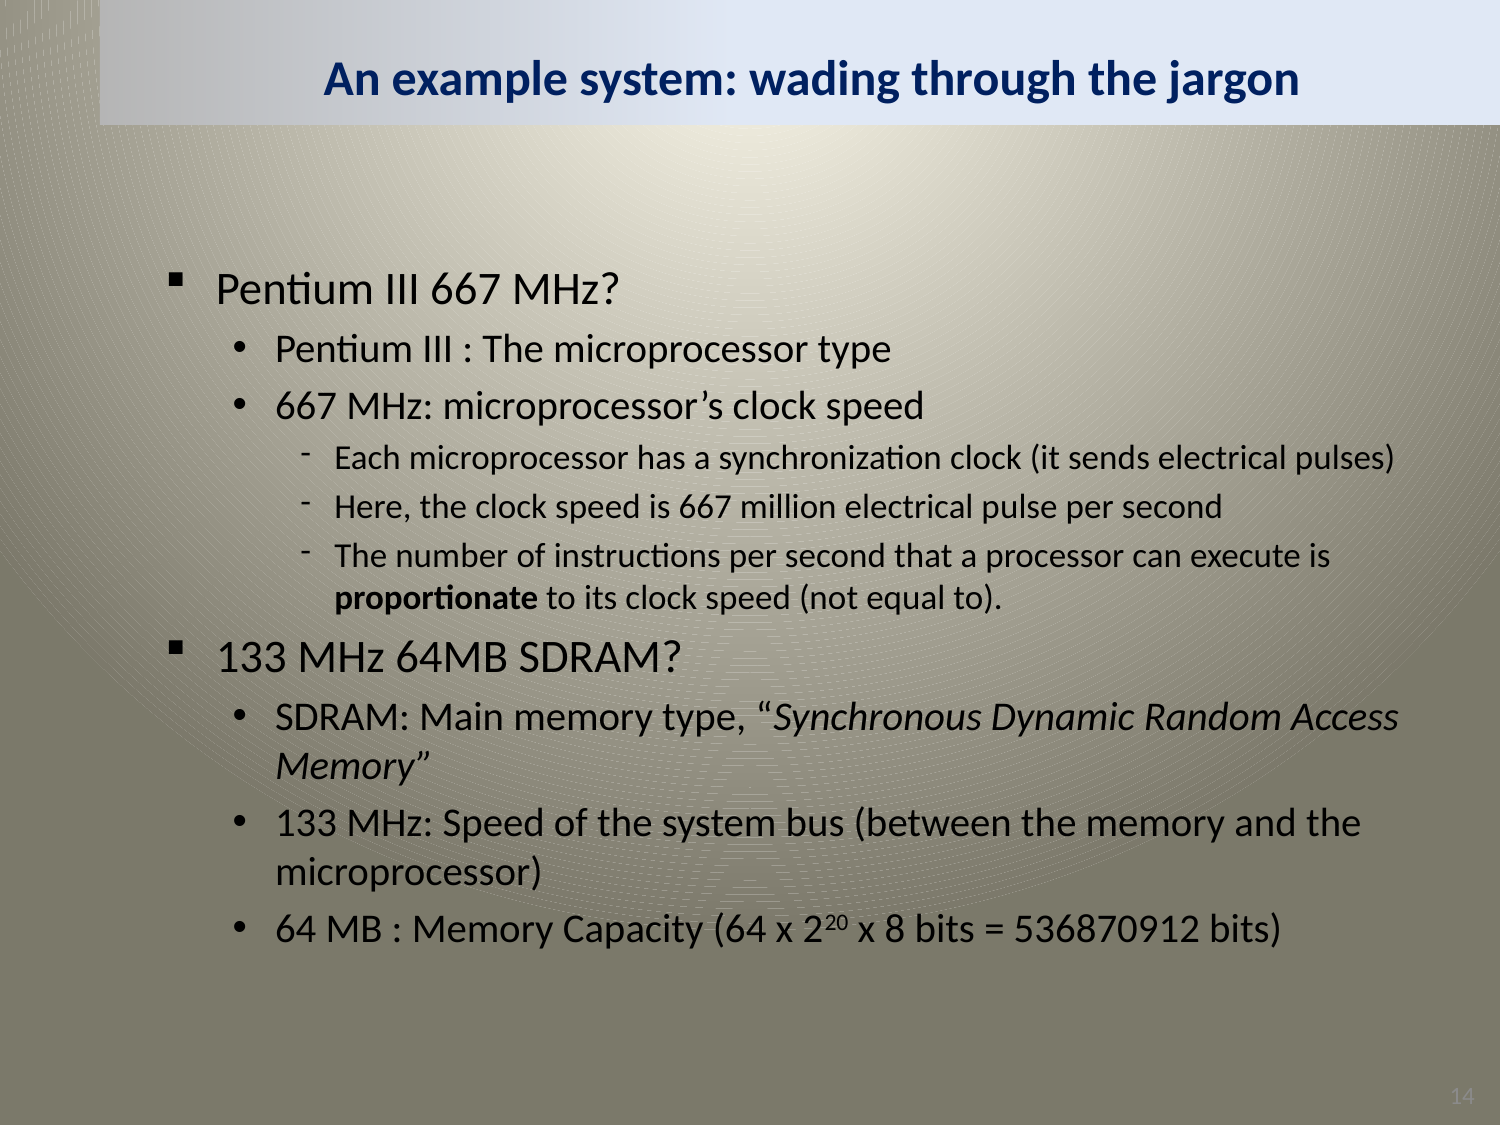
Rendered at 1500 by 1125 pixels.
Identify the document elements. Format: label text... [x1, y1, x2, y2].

list Pentium III 667 MHz? Pentium III : The microprocessor type 667 MHz: microprocessor’s clock speed Each microprocessor has a synchronization clock (it sends electrical pulses) Here, the clock speed is 667 million electrical pulse per second The number of instructions per second that a processor can execute is proportionate to its clock speed (not equal to). 133 MHz 64MB SDRAM? SDRAM: Main memory type, “Synchronous Dynamic Random Access Memory” 133 MHz: Speed of the system bus (between the memory and the microprocessor) 64 MB : Memory Capacity (64 x 220 x 8 bits = 536870912 bits) [150, 249, 1488, 963]
title An example system: wading through the jargon [135, 37, 1500, 113]
